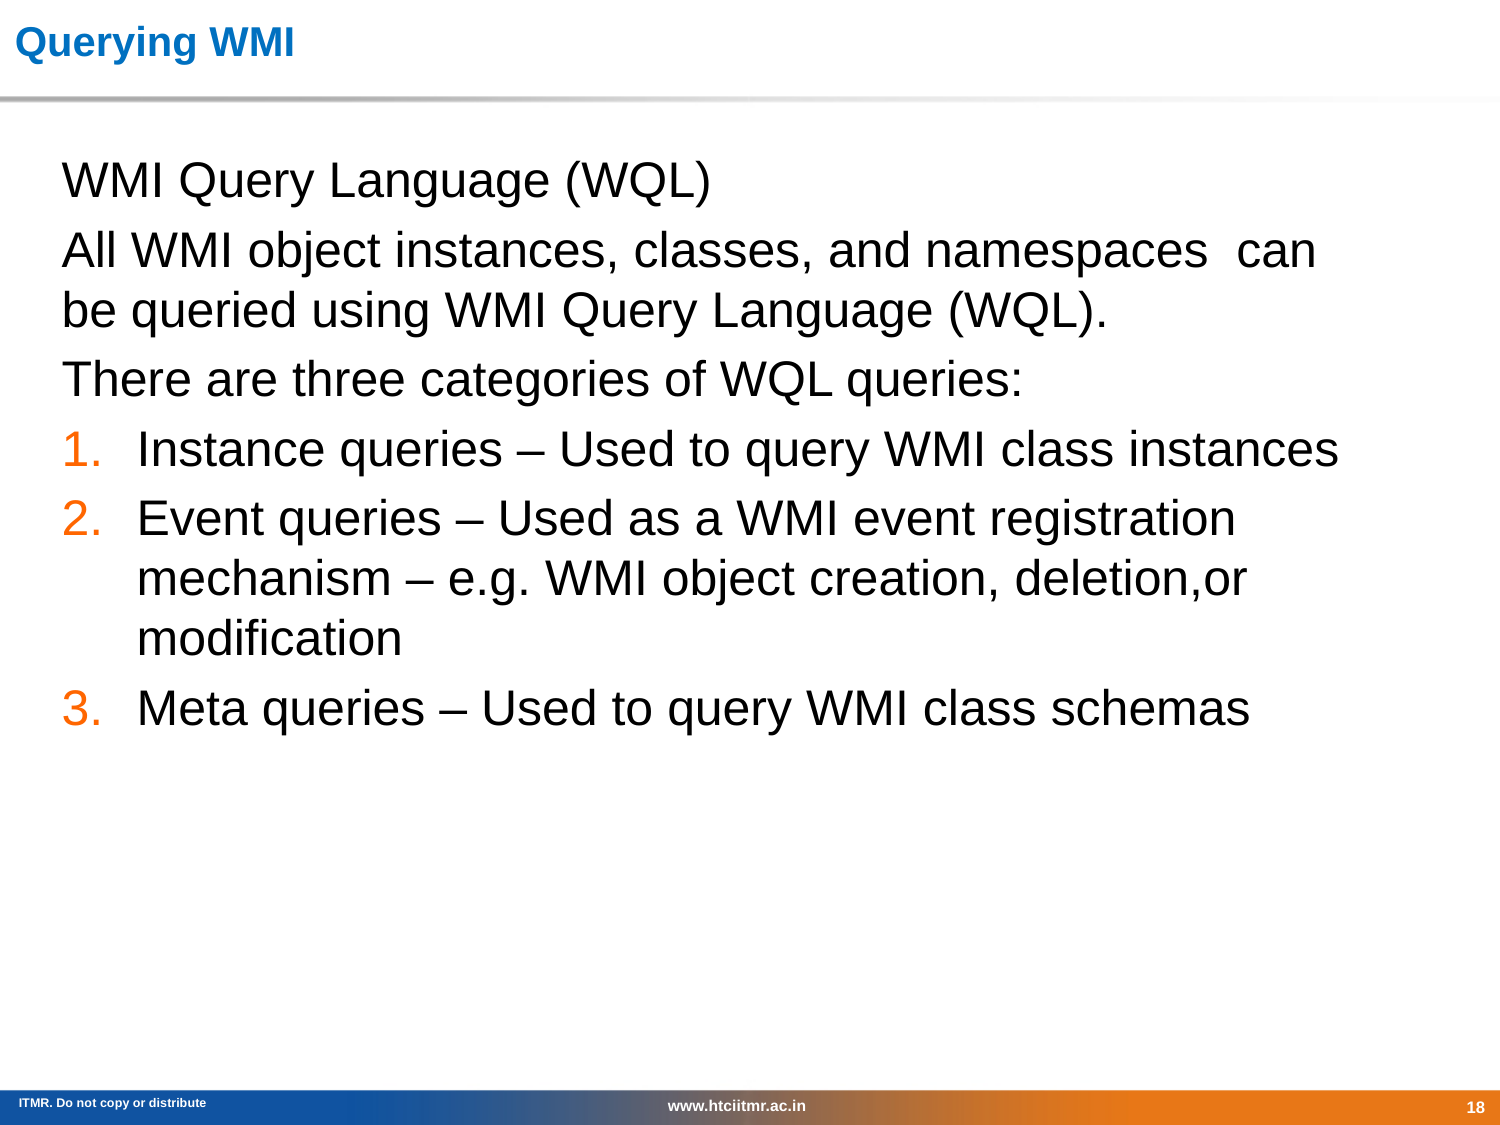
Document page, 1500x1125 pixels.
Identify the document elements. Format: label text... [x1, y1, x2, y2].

list WMI Query Language (WQL) All WMI object instances, classes, and namespaces can be queried using WMI Query Language (WQL). There are three categories of WQL queries: Instance queries – Used to query WMI class instances Event queries – Used as a WMI event registration mechanism – e.g. WMI object creation, deletion,or modification Meta queries – Used to query WMI class schemas [46, 140, 1397, 883]
picture [0, 0, 1500, 1125]
title Querying WMI [0, 7, 1350, 95]
